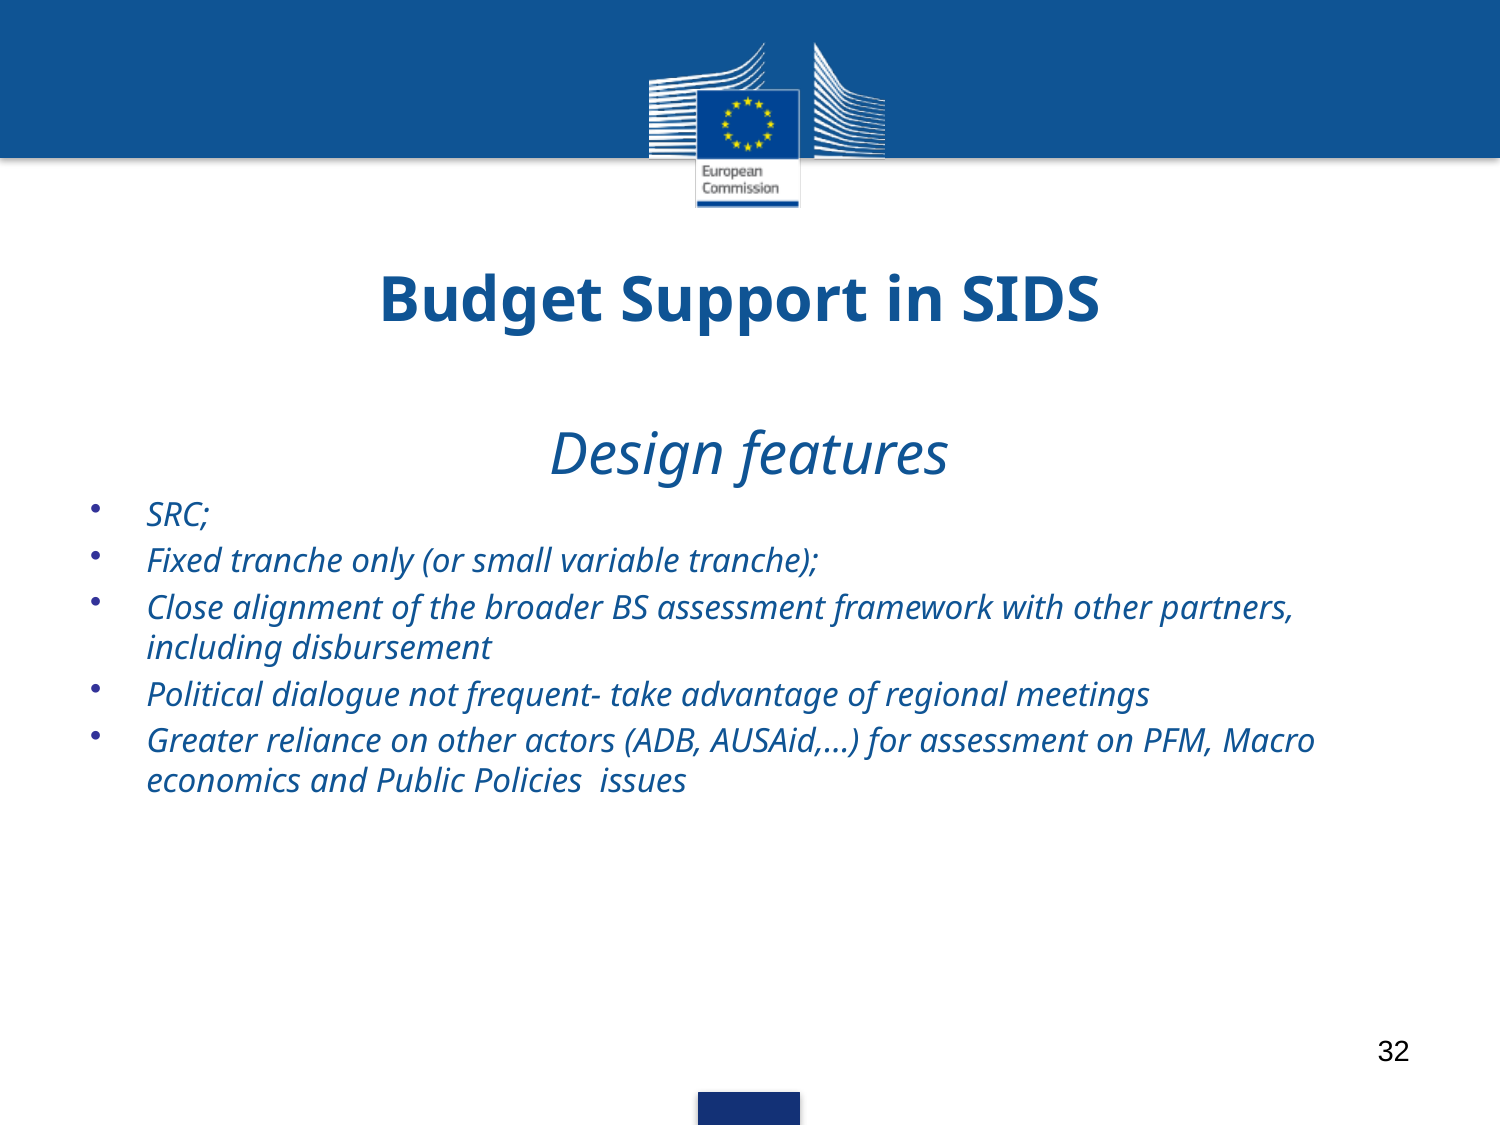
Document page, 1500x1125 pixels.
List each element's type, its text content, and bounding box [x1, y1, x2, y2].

picture [649, 42, 885, 208]
slide_number 32 [1074, 1024, 1426, 1103]
title Budget Support in SIDS [64, 219, 1415, 374]
list Design features SRC; Fixed tranche only (or small variable tranche); Close alignment of the broader BS assessment framework with other partners, including disbursement Political dialogue not frequent- take advantage of regional meetings Greater reliance on other actors (ADB, AUSAid,…) for assessment on PFM, Macro economics and Public Policies issues [75, 408, 1425, 988]
